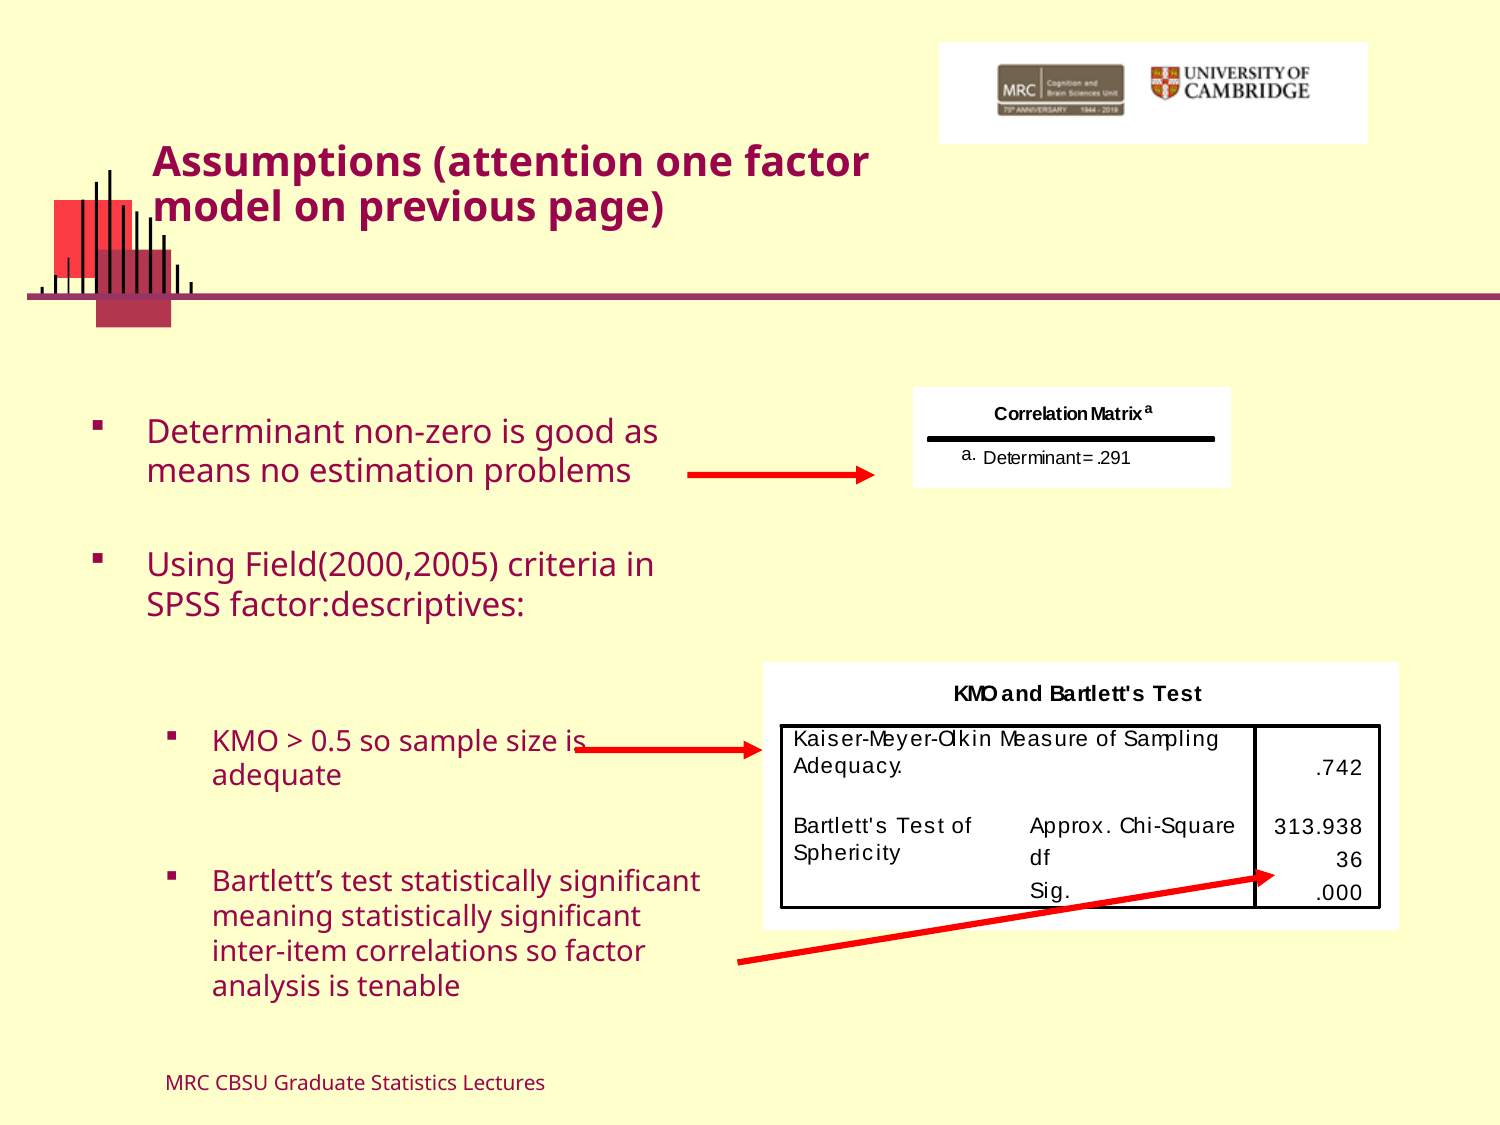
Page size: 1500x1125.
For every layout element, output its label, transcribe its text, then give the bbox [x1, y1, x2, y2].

picture [912, 387, 1243, 490]
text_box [762, 662, 1426, 937]
picture [939, 42, 1368, 144]
footer MRC CBSU Graduate Statistics Lectures [149, 1062, 988, 1101]
title Assumptions (attention one factor model on previous page) [137, 137, 988, 233]
list Determinant non-zero is good as means no estimation problems Using Field(2000,2005) criteria in SPSS factor:descriptives: KMO > 0.5 so sample size is adequate Bartlett’s test statistically significant meaning statistically significant inter-item correlations so factor analysis is tenable [75, 262, 738, 1038]
text_box [687, 468, 875, 482]
text_box [574, 743, 757, 757]
